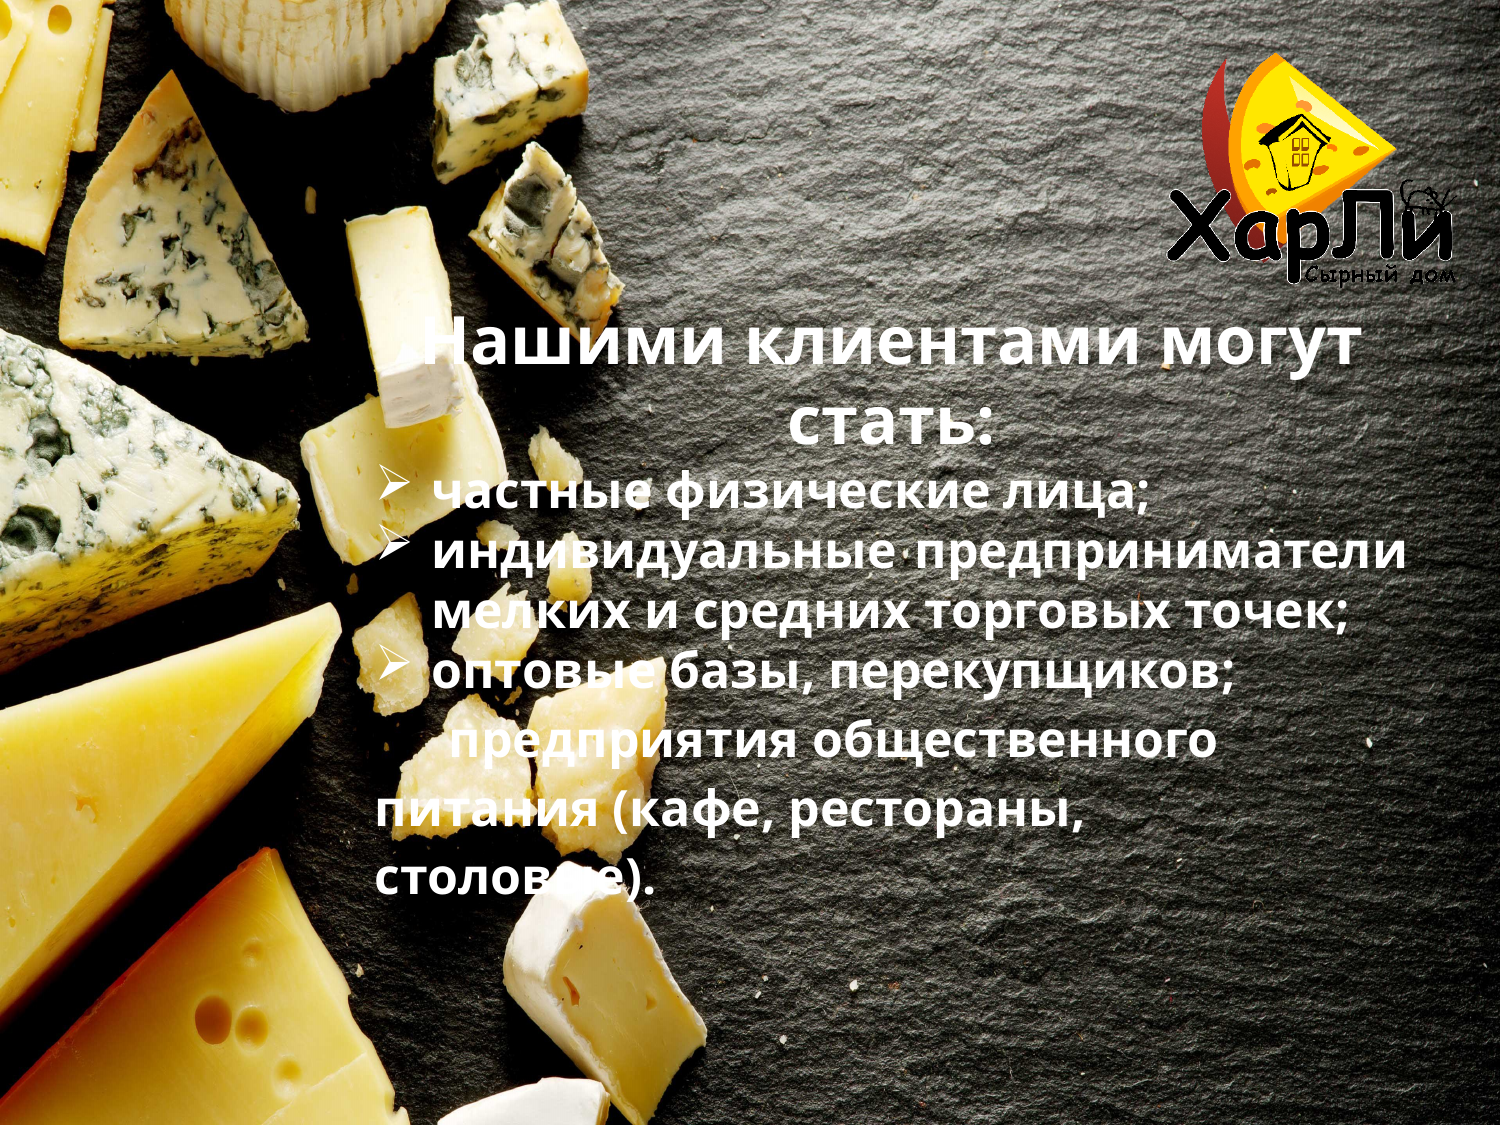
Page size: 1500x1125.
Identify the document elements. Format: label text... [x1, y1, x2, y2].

picture [0, 0, 1500, 1125]
text_box Нашими клиентами могут стать: частные физические лица; индивидуальные предприниматели мелких и средних торговых точек; оптовые базы, перекупщиков; предприятия общественного питания (кафе, рестораны, столовые). [360, 290, 1424, 913]
